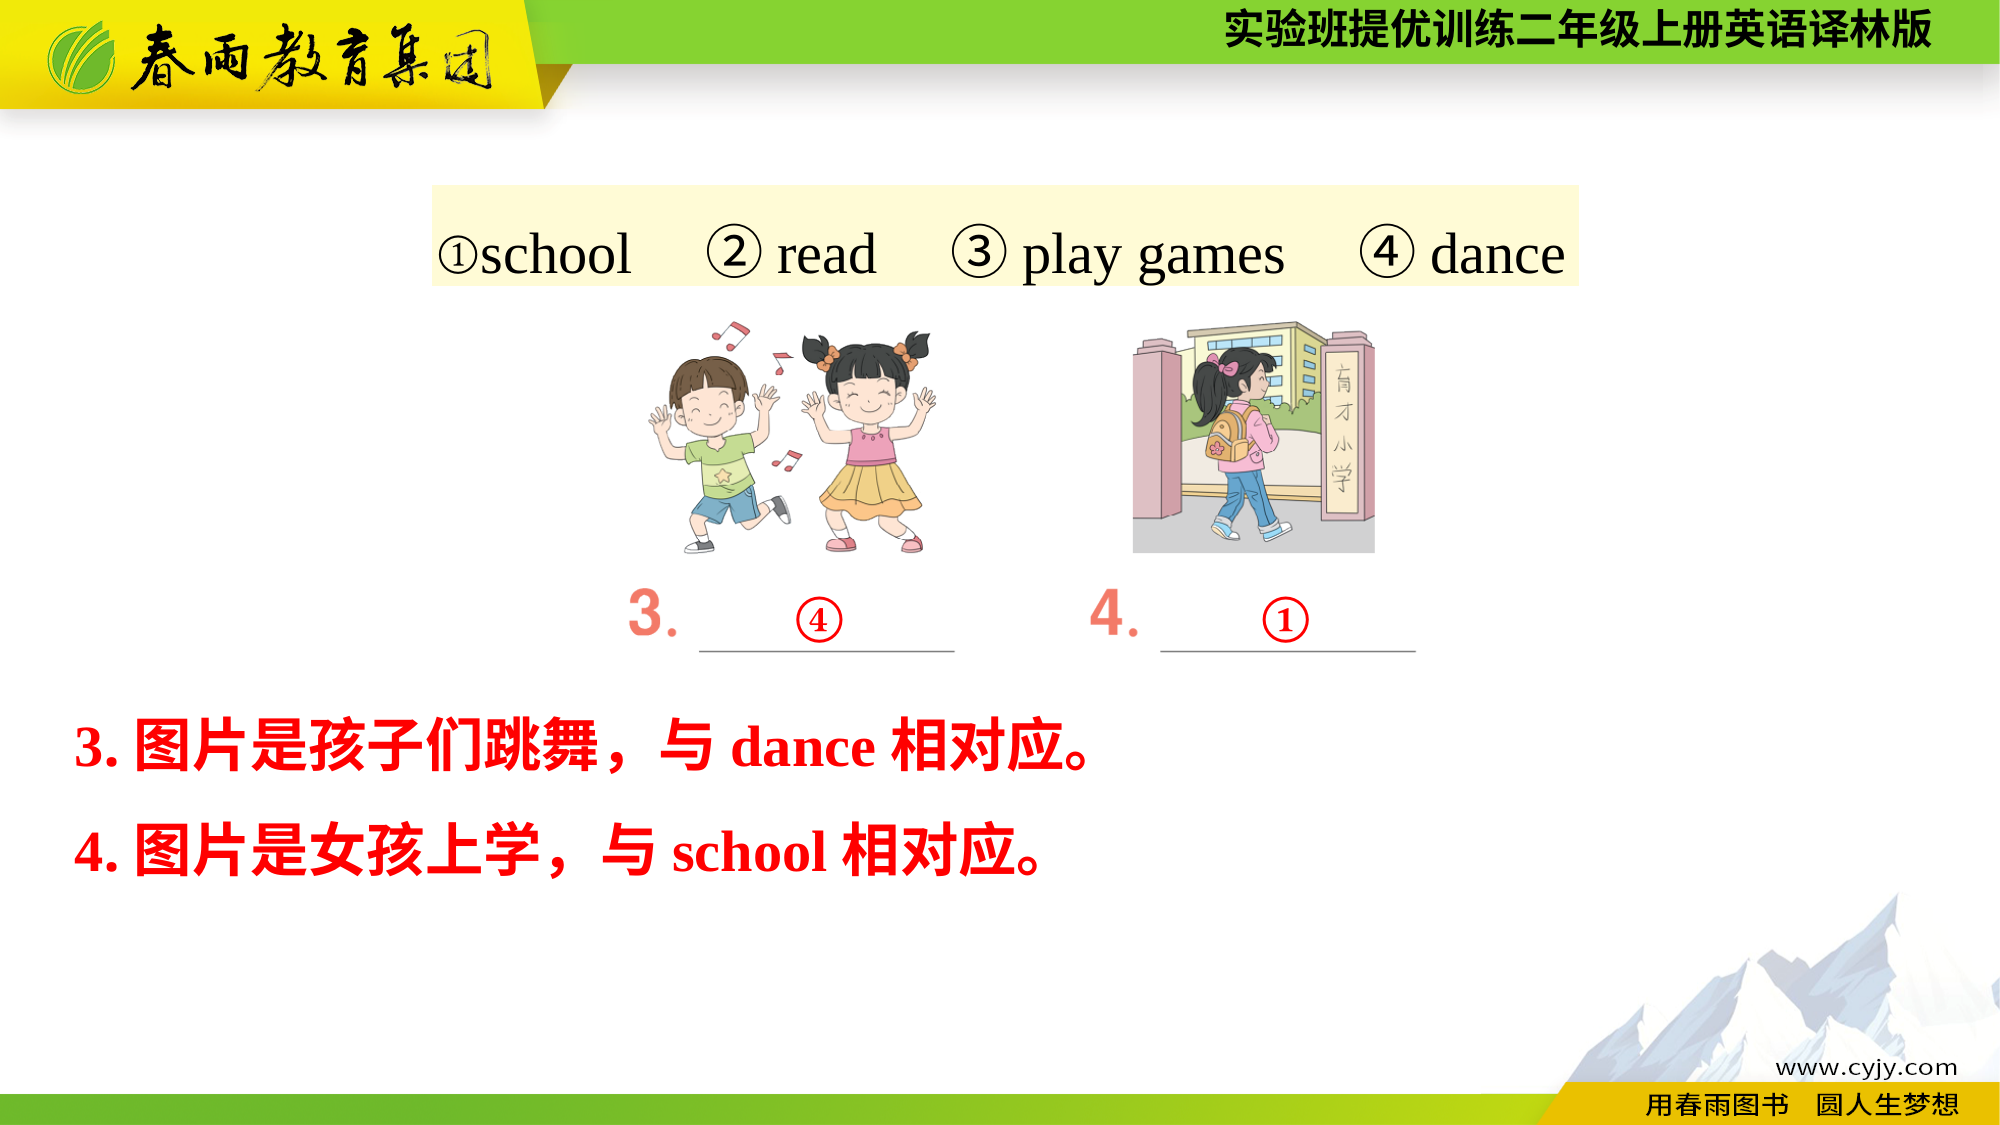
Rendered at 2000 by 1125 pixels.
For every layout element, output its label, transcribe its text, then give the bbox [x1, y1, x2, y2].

picture [0, 0, 2000, 1125]
text_box 3.图片是孩子们跳舞，与dance相对应。 4.图片是女孩上学，与school相对应。 [59, 665, 1944, 891]
list ①school ②read ③play games ④dance [59, 172, 1944, 281]
